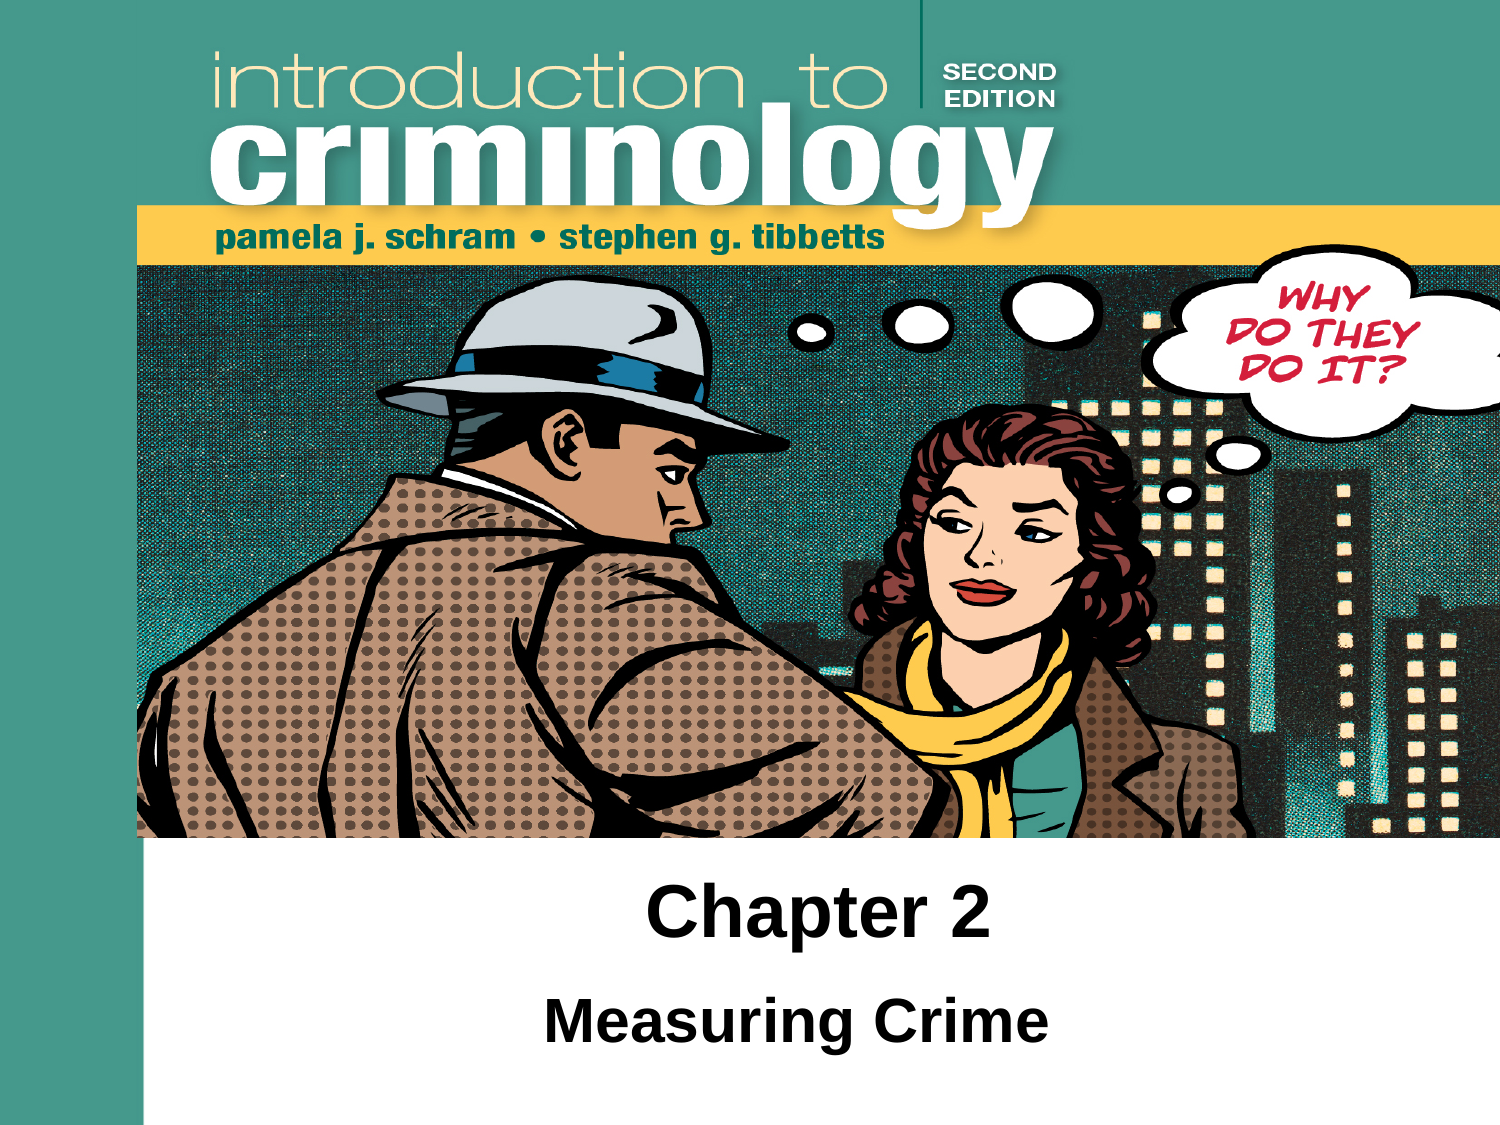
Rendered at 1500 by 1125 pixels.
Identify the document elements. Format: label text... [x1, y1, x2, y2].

picture [0, 0, 1500, 1125]
title Chapter 2 [381, 838, 1257, 962]
list Measuring Crime [150, 980, 1444, 1067]
